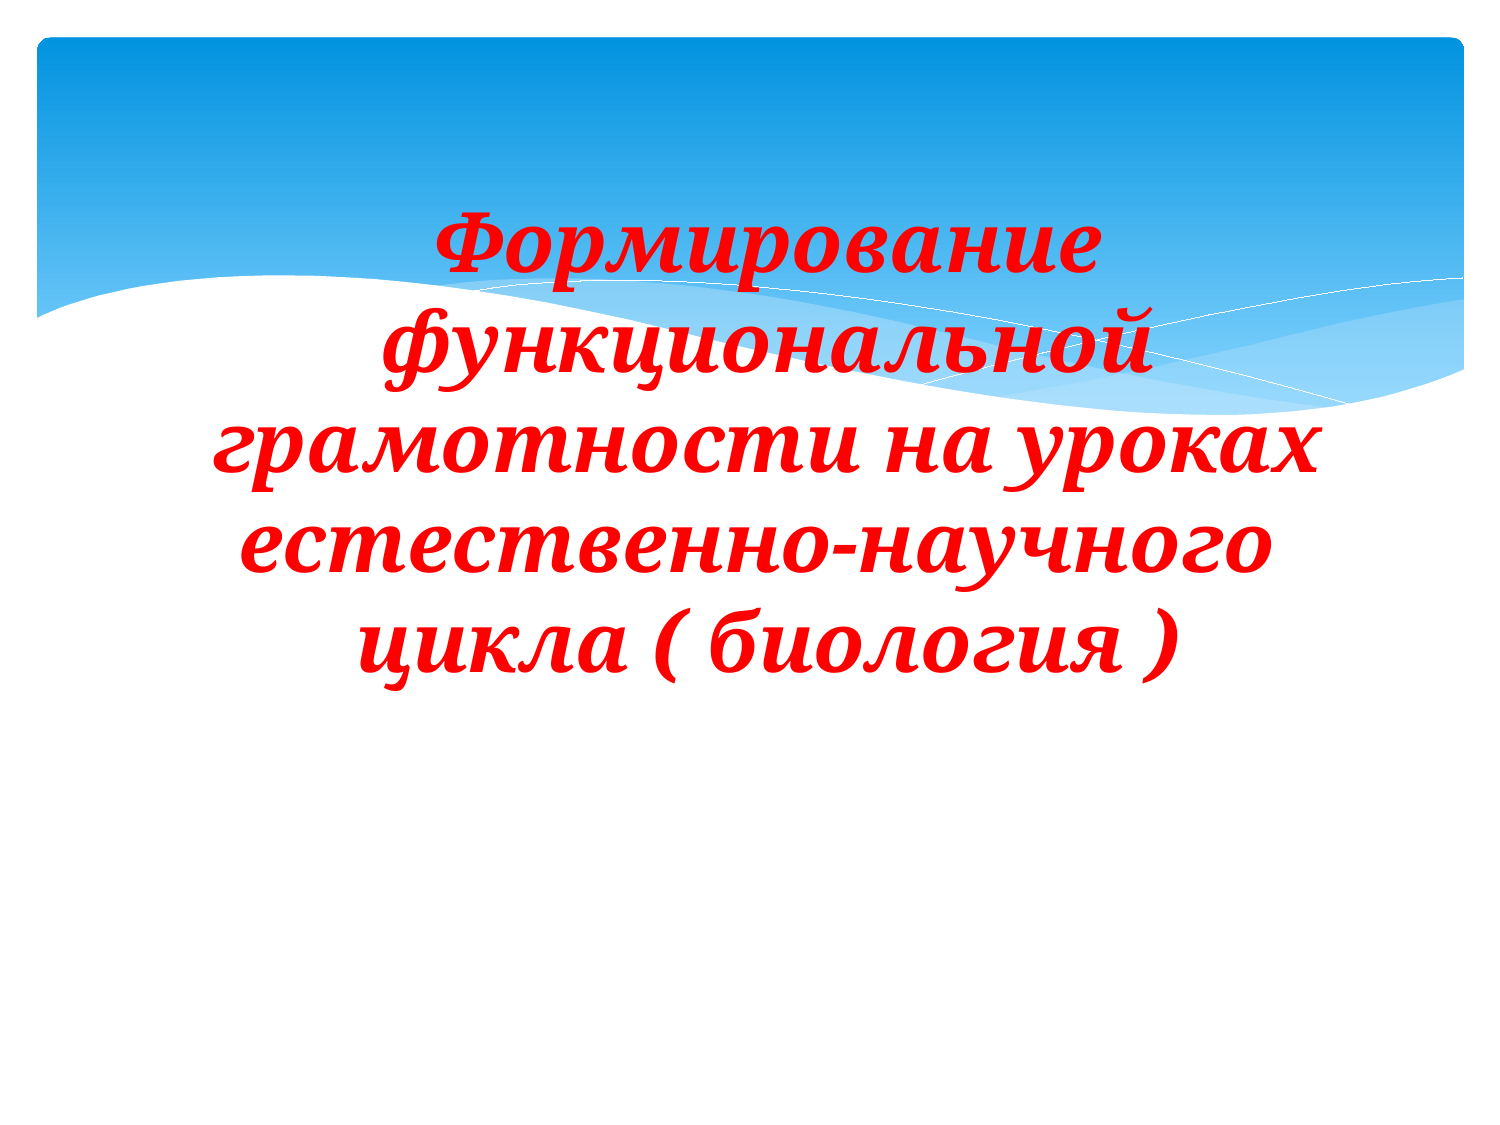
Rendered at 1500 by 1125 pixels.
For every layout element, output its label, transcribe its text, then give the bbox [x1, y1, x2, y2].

title Формирование функциональной грамотности на уроках естественно-научного цикла ( биология ) [130, 128, 1406, 750]
text_box [103, 153, 1382, 689]
